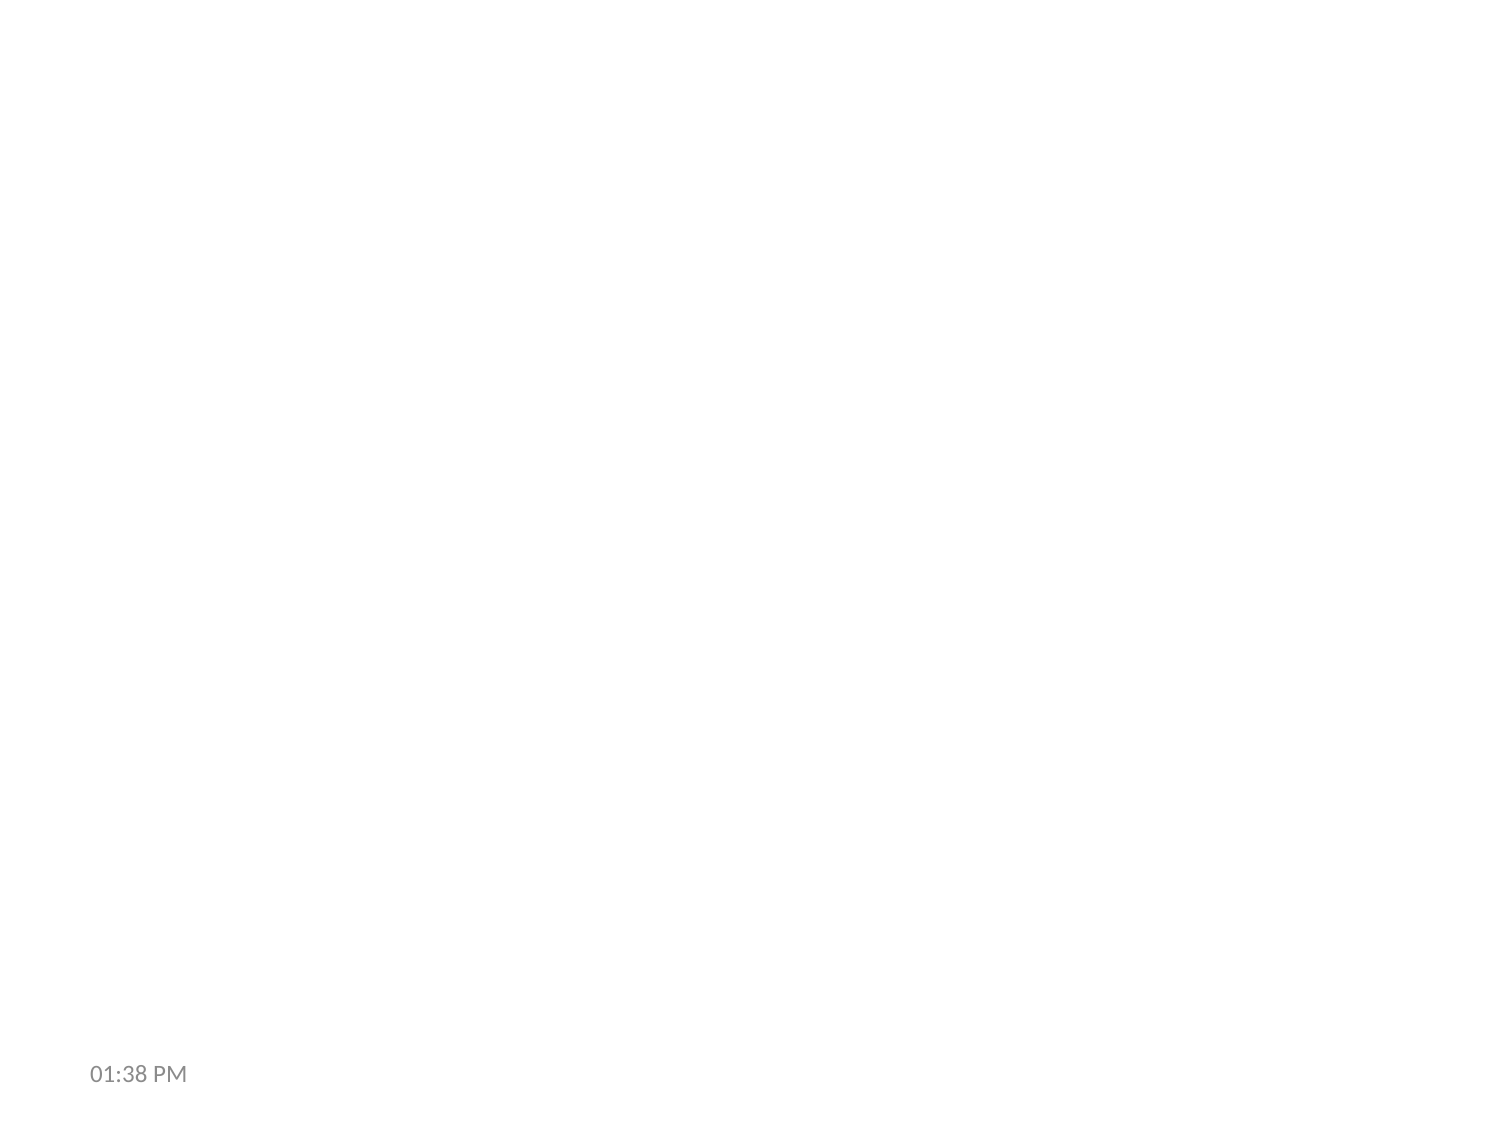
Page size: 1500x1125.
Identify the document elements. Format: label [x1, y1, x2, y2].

slide_number [75, 1042, 425, 1103]
